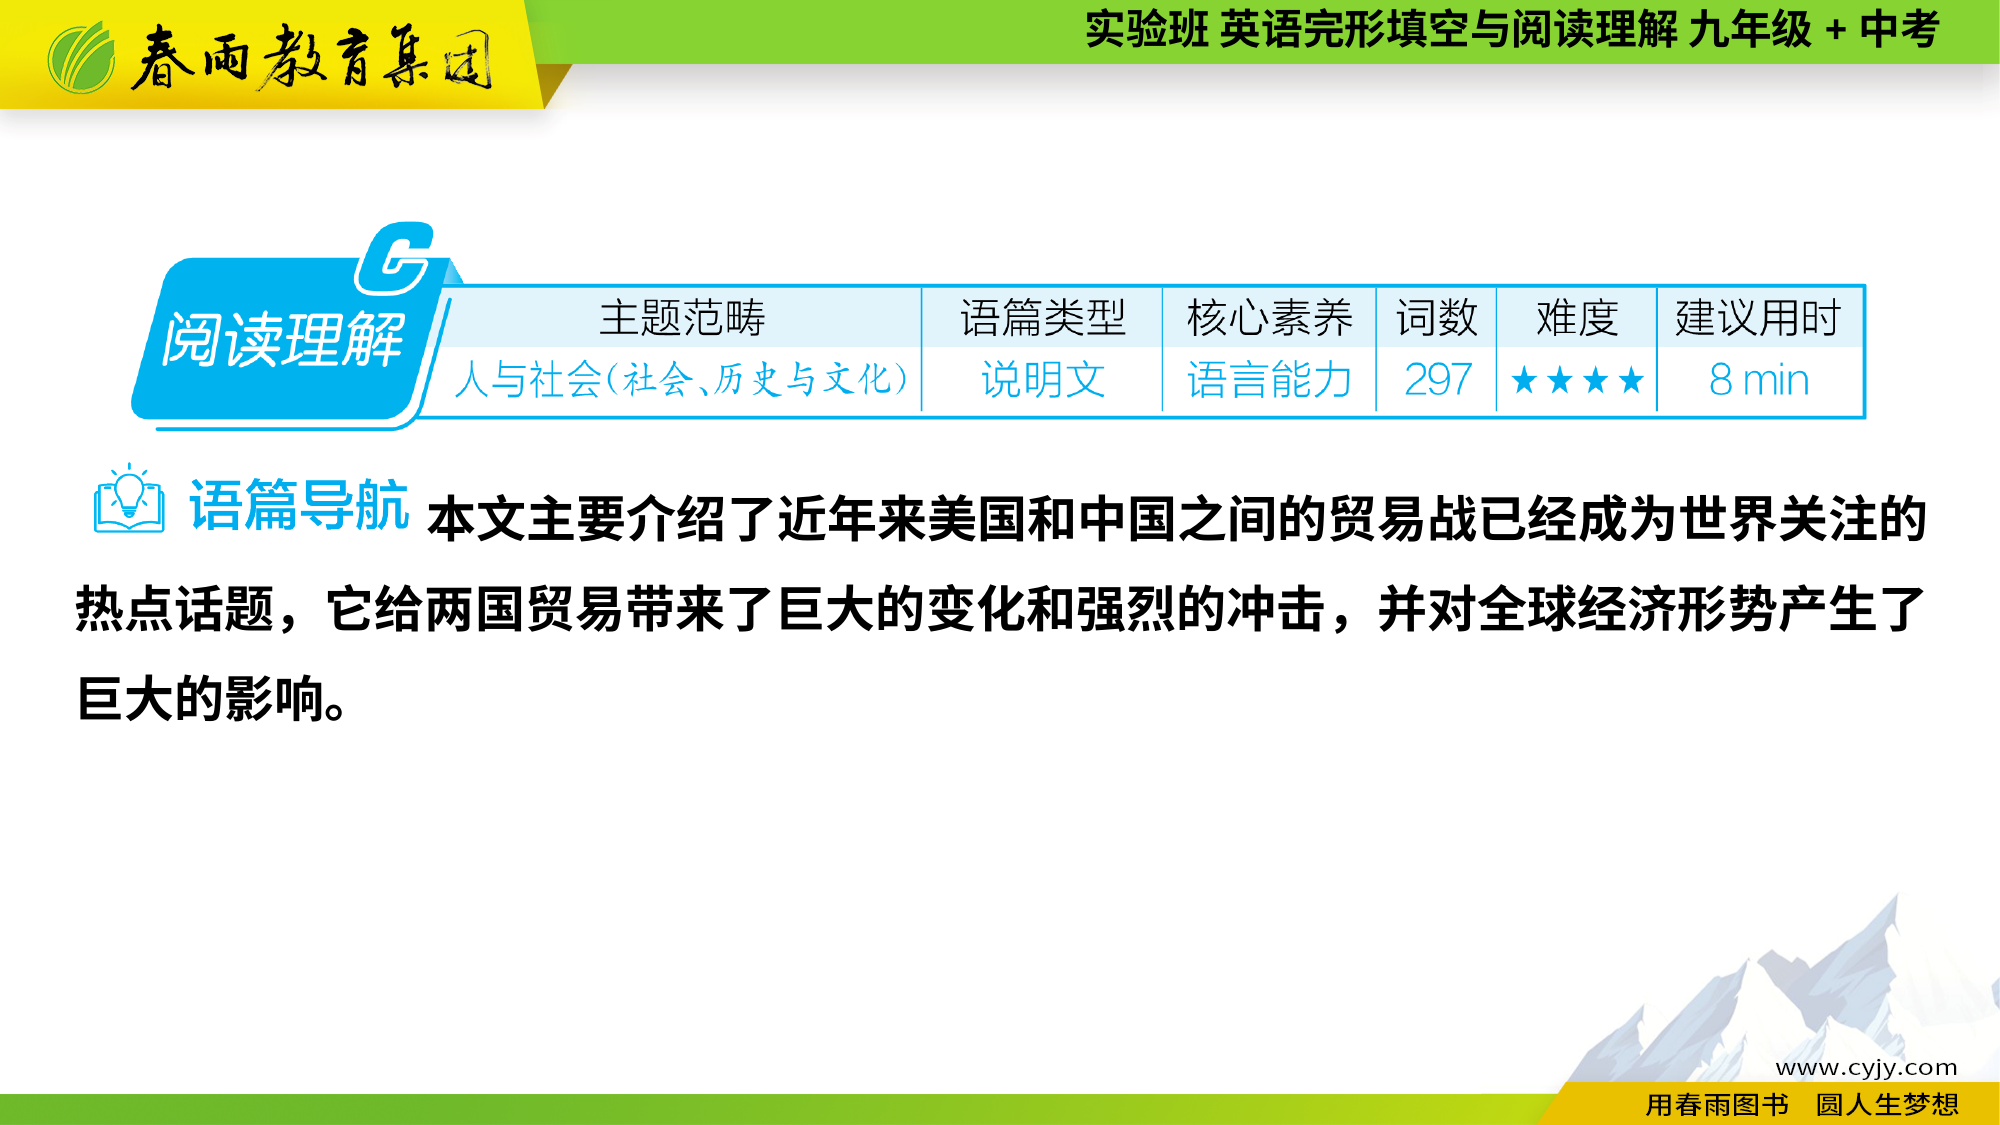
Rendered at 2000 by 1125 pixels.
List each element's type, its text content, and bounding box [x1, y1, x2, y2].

picture [0, 0, 2000, 1125]
list 本文主要介绍了近年来美国和中国之间的贸易战已经成为世界关注的热点话题，它给两国贸易带来了巨大的变化和强烈的冲击，并对全球经济形势产生了巨大的影响。 [59, 449, 1944, 738]
